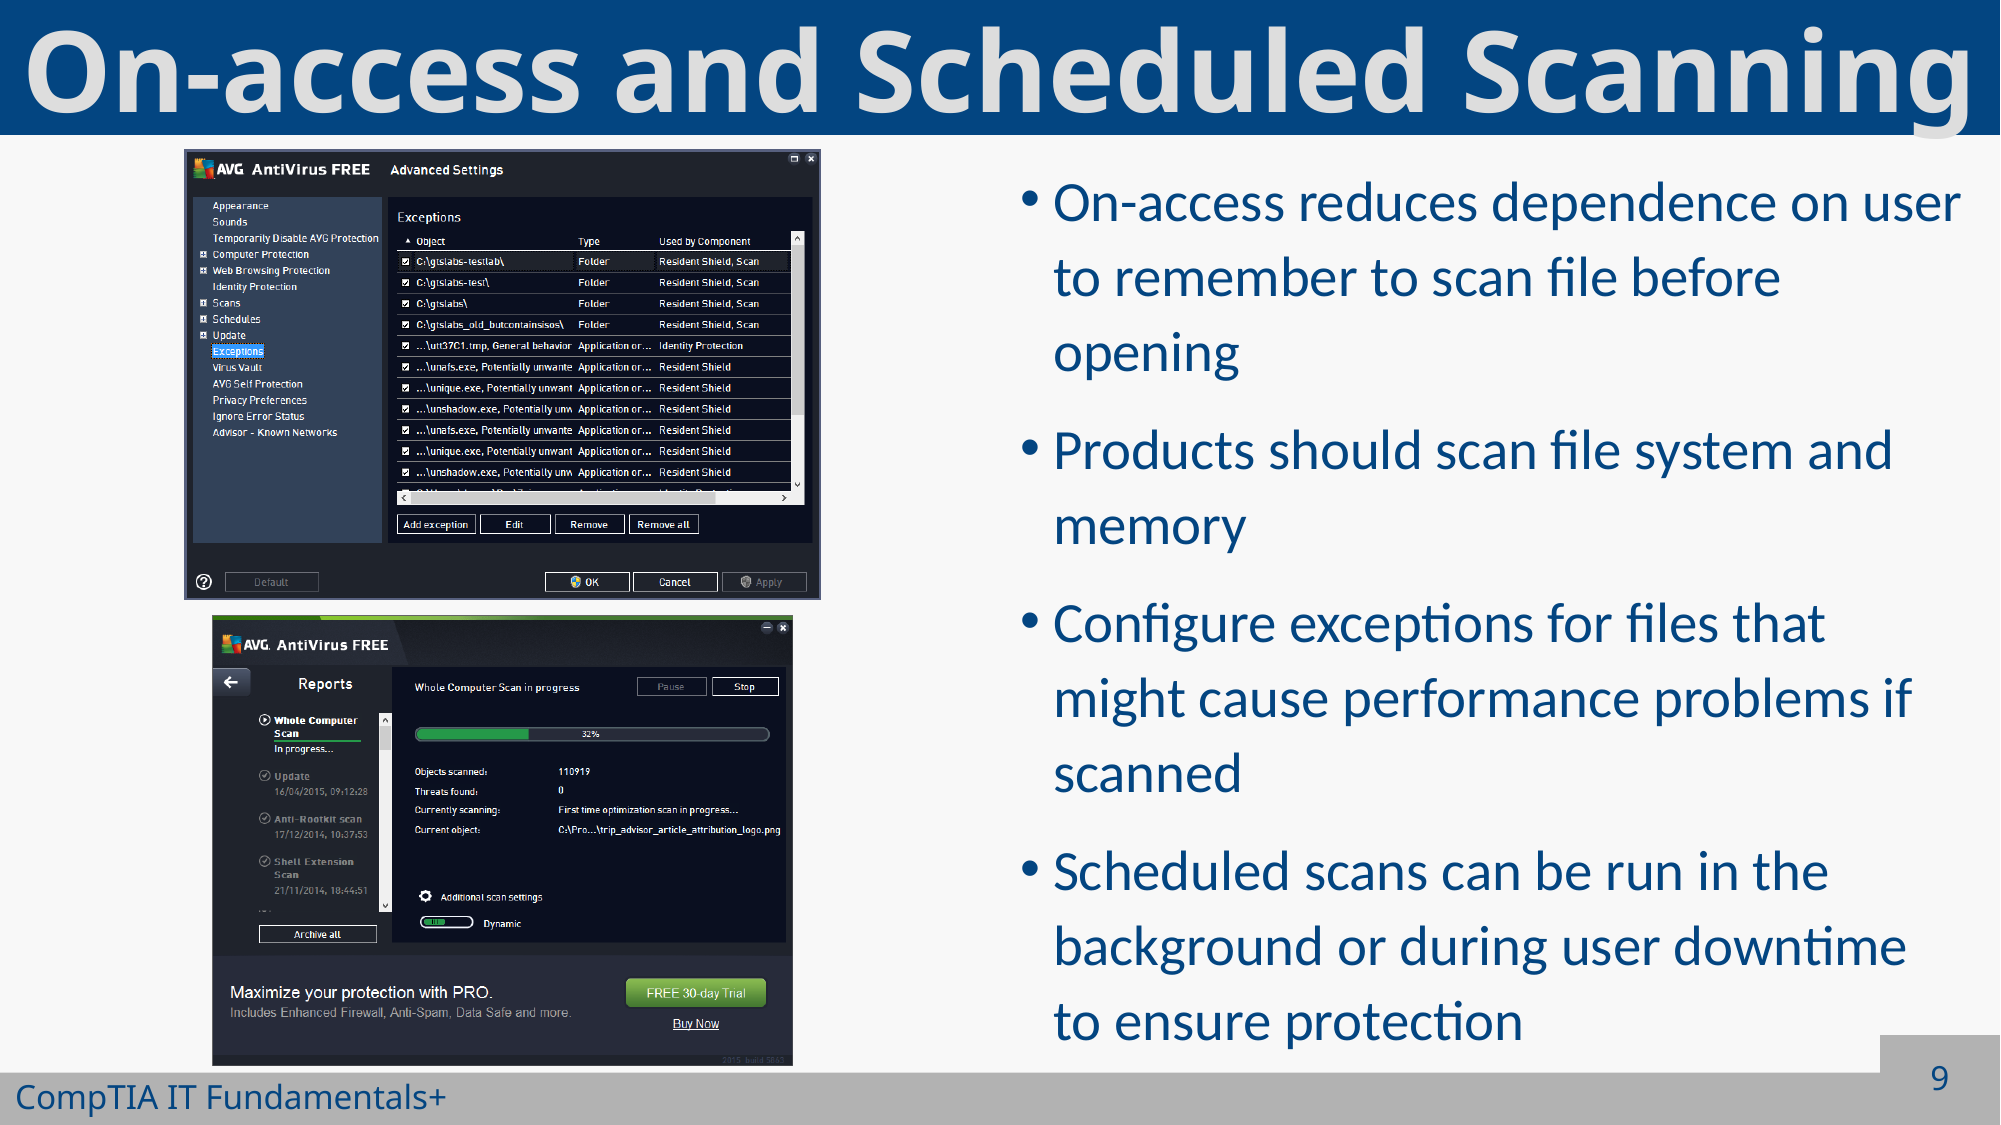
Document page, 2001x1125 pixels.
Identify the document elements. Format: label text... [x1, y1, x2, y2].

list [212, 615, 793, 1066]
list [184, 149, 821, 600]
footer CompTIA IT Fundamentals+ [0, 1072, 1880, 1125]
title On-access and Scheduled Scanning [0, 0, 2000, 135]
list On-access reduces dependence on user to remember to scan file before opening Products should scan file system and memory Configure exceptions for files that might cause performance problems if scanned Scheduled scans can be run in the background or during user downtime to ensure protection [1005, 149, 1980, 1065]
slide_number 9 [1880, 1035, 2000, 1125]
